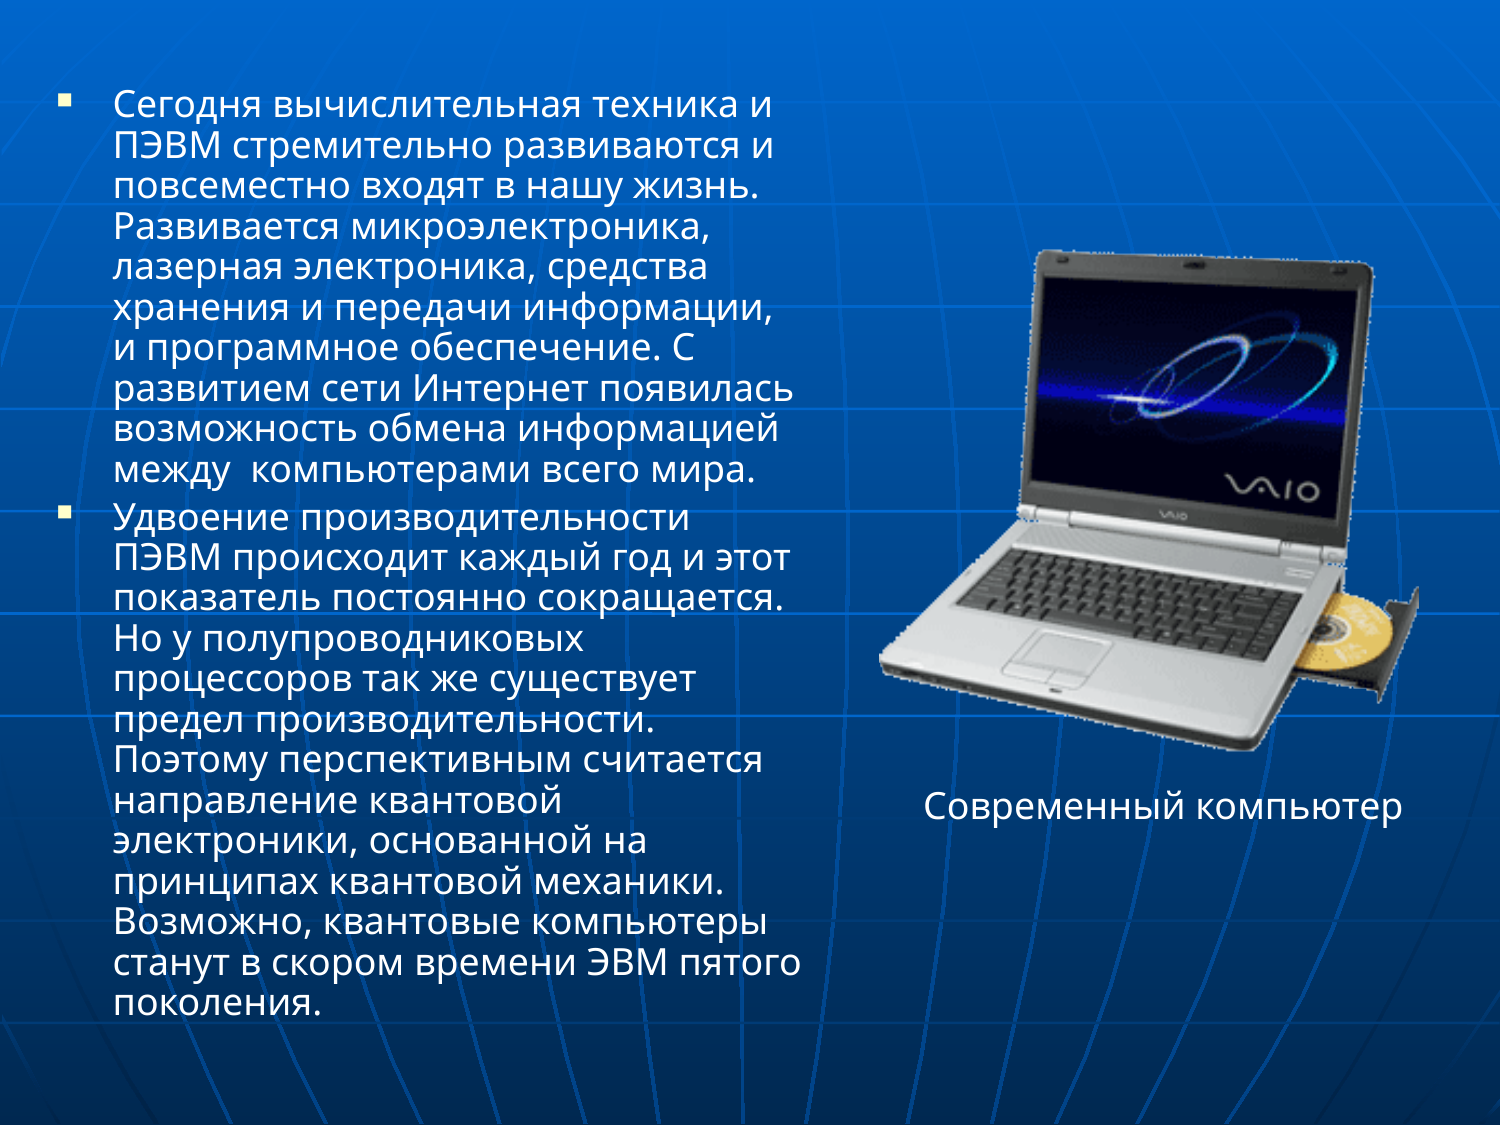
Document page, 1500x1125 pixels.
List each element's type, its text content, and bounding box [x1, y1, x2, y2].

list Сегодня вычислительная техника и ПЭВМ стремительно развиваются и повсеместно входят в нашу жизнь. Развивается микроэлектроника, лазерная электроника, средства хранения и передачи информации, и программное обеспечение. С развитием сети Интернет появилась возможность обмена информацией между компьютерами всего мира. Удвоение производительности ПЭВМ происходит каждый год и этот показатель постоянно сокращается. Но у полупроводниковых процессоров так же существует предел производительности. Поэтому перспективным считается направление квантовой электроники, основанной на принципах квантовой механики. Возможно, квантовые компьютеры станут в скором времени ЭВМ пятого поколения. [40, 77, 822, 1095]
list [879, 231, 1420, 771]
text_box Современный компьютер [903, 774, 1424, 835]
